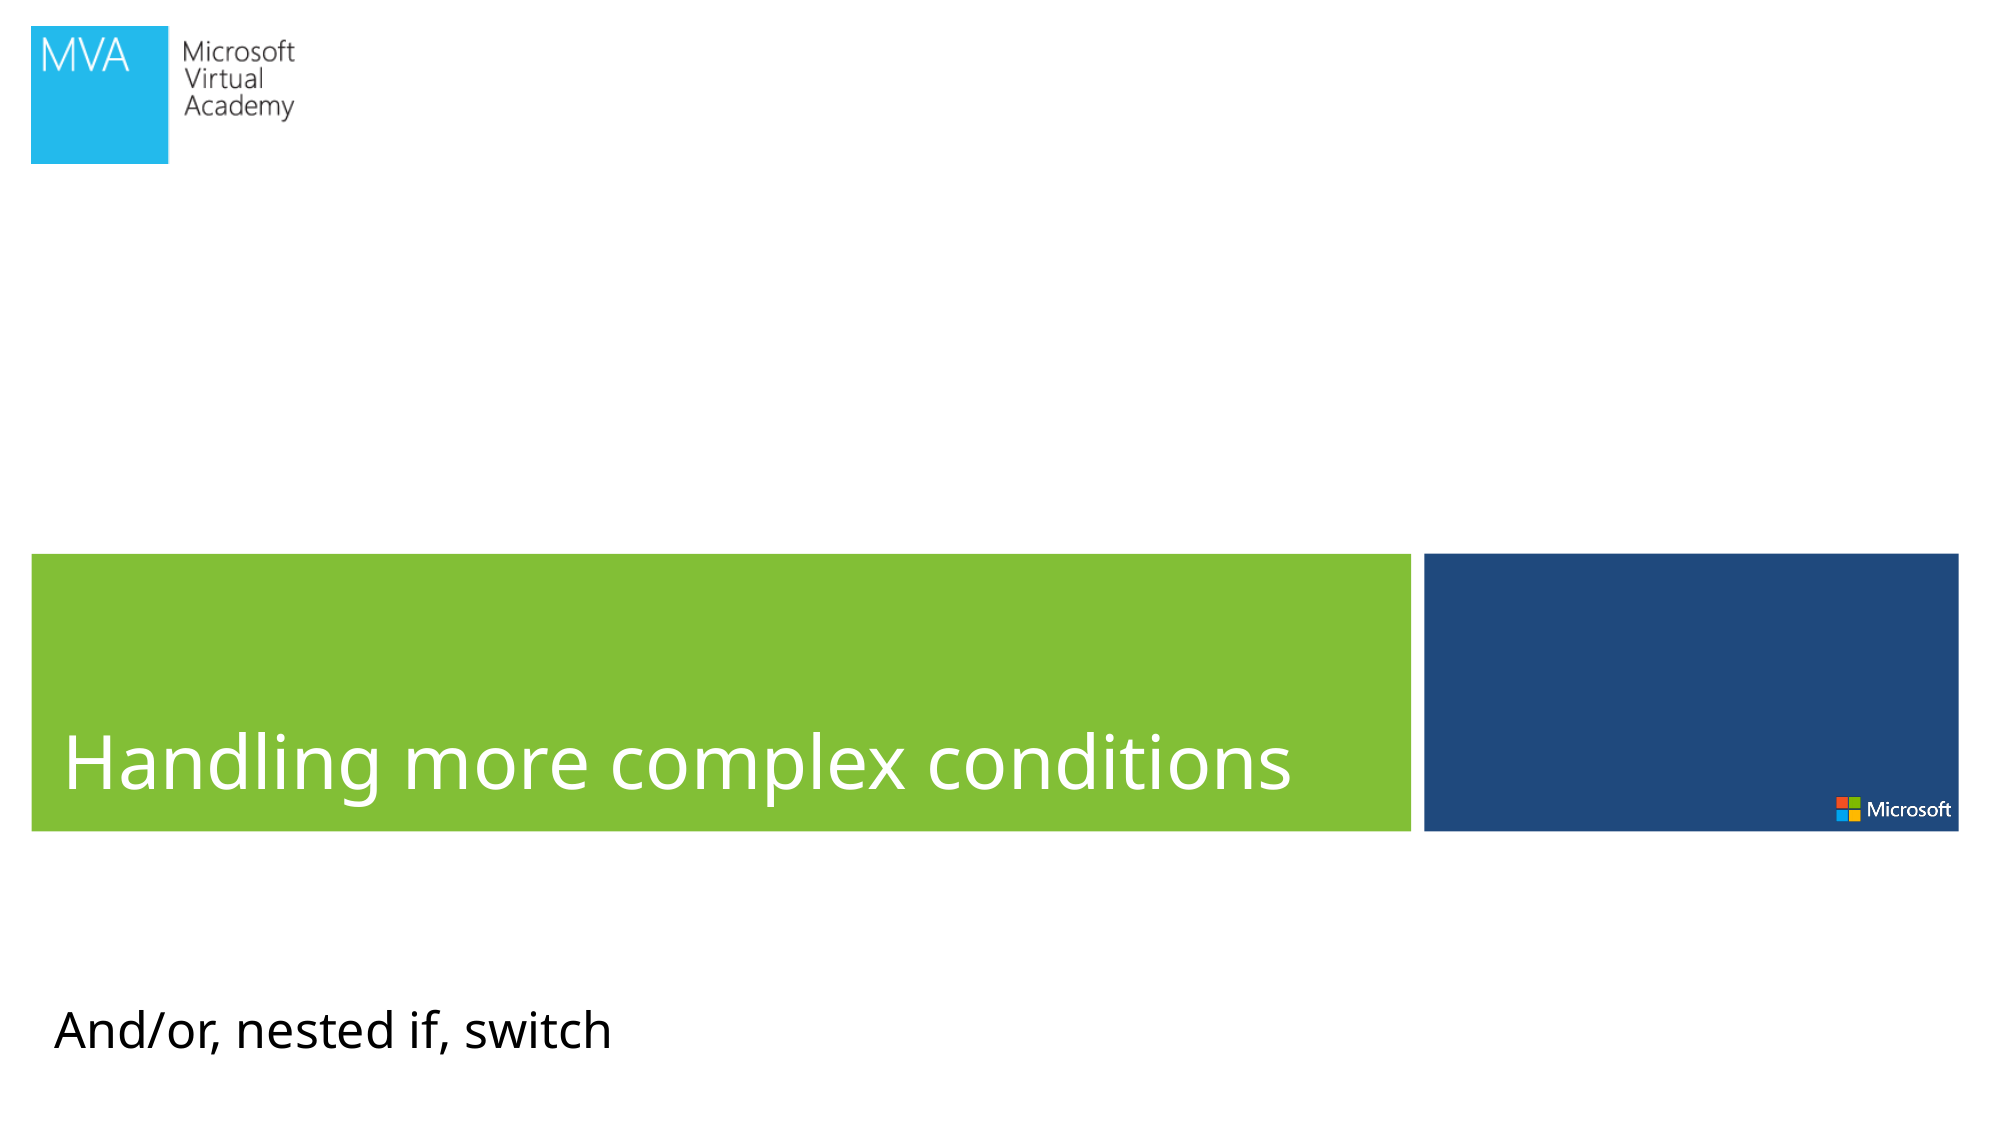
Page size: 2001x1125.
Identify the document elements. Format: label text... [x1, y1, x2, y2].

picture [1834, 790, 1956, 827]
list Handling more complex conditions [47, 568, 1396, 813]
subtitle And/or, nested if, switch [31, 841, 1412, 1082]
picture [31, 26, 374, 164]
